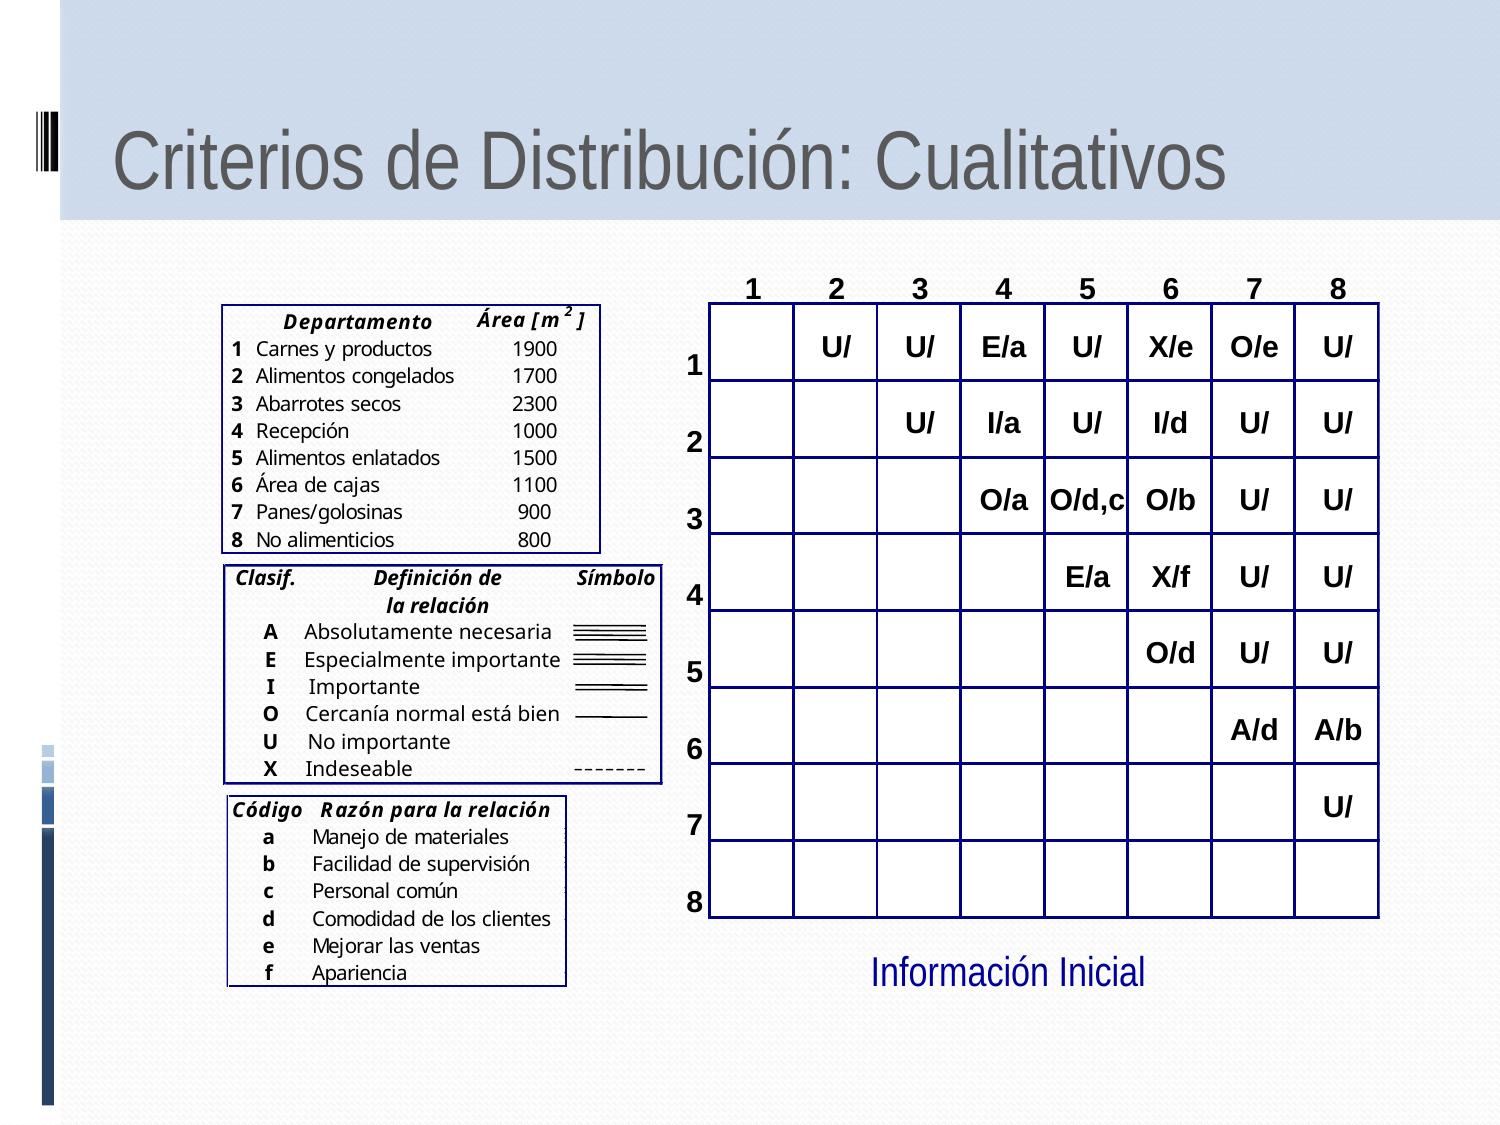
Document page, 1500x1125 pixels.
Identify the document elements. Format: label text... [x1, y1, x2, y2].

text_box Información Inicial [855, 937, 1161, 1003]
picture [226, 795, 568, 988]
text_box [223, 564, 665, 786]
picture [674, 262, 1381, 919]
picture [221, 303, 602, 555]
title Criterios de Distribución: Cualitativos [111, 18, 1436, 207]
